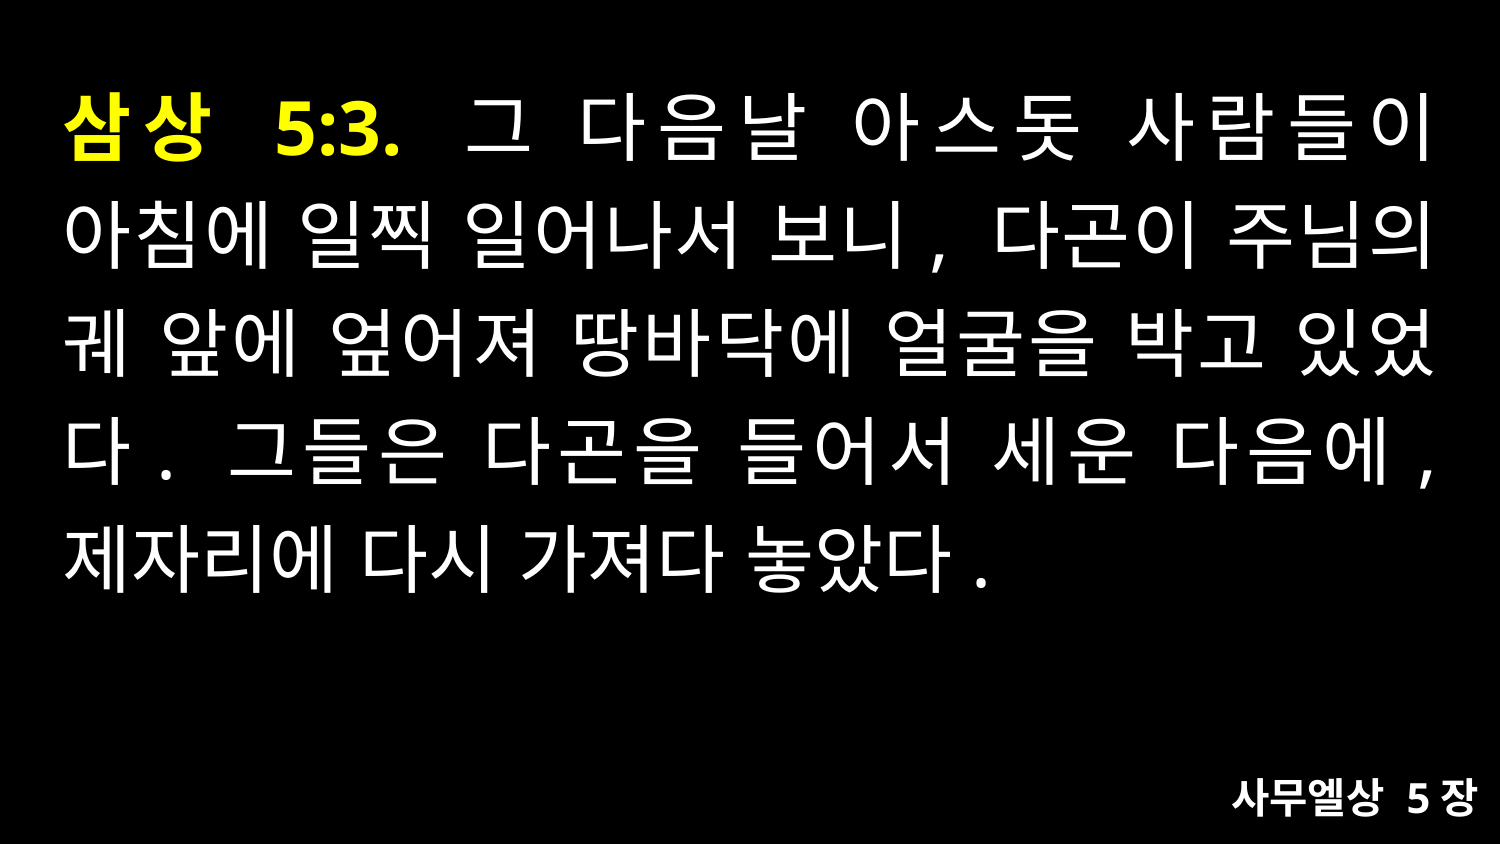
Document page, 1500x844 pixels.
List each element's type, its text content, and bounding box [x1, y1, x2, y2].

subtitle 사무엘상 5장 [916, 770, 1500, 844]
title 삼상 5:3. 그 다음날 아스돗 사람들이 아침에 일찍 일어나서 보니, 다곤이 주님의 궤 앞에 엎어져 땅바닥에 얼굴을 박고 있었다. 그들은 다곤을 들어서 세운 다음에, 제자리에 다시 가져다 놓았다. [0, 0, 1500, 844]
